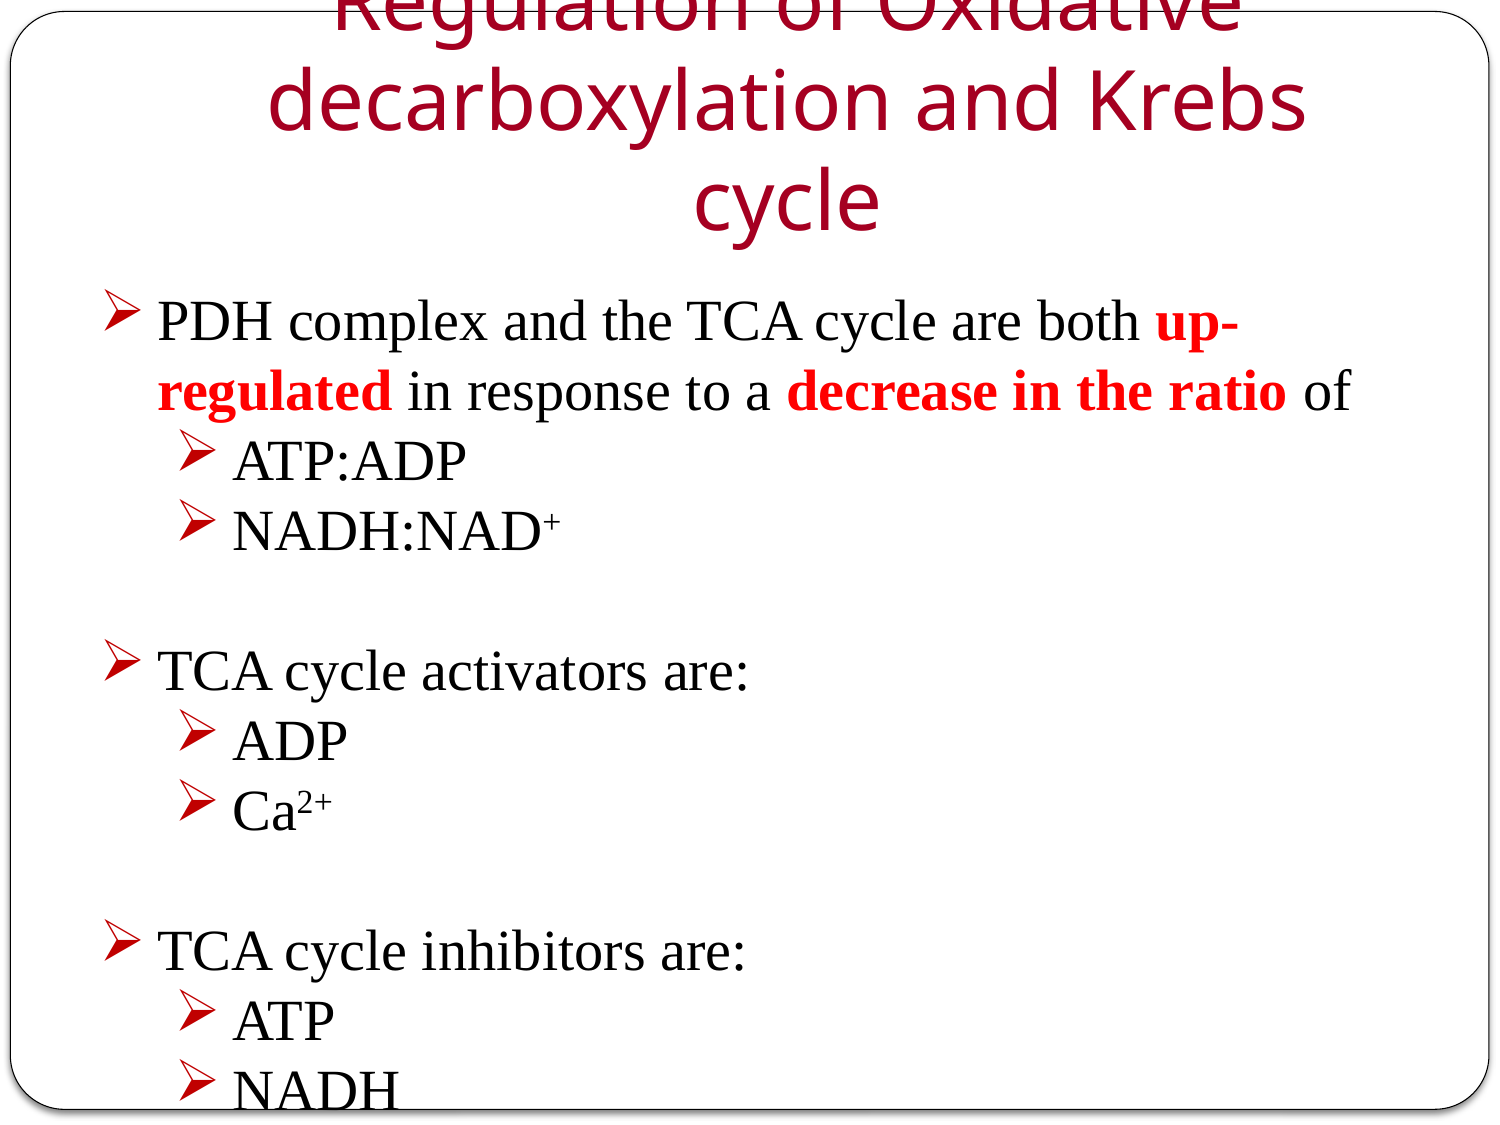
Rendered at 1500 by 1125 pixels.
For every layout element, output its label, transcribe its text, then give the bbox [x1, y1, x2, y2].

text_box PDH complex and the TCA cycle are both up-regulated in response to a decrease in the ratio of ATP:ADP NADH:NAD+ TCA cycle activators are: ADP Ca2+ TCA cycle inhibitors are: ATP NADH [84, 274, 1450, 1125]
title Regulation of Oxidative decarboxylation and Krebs cycle [149, 44, 1426, 263]
